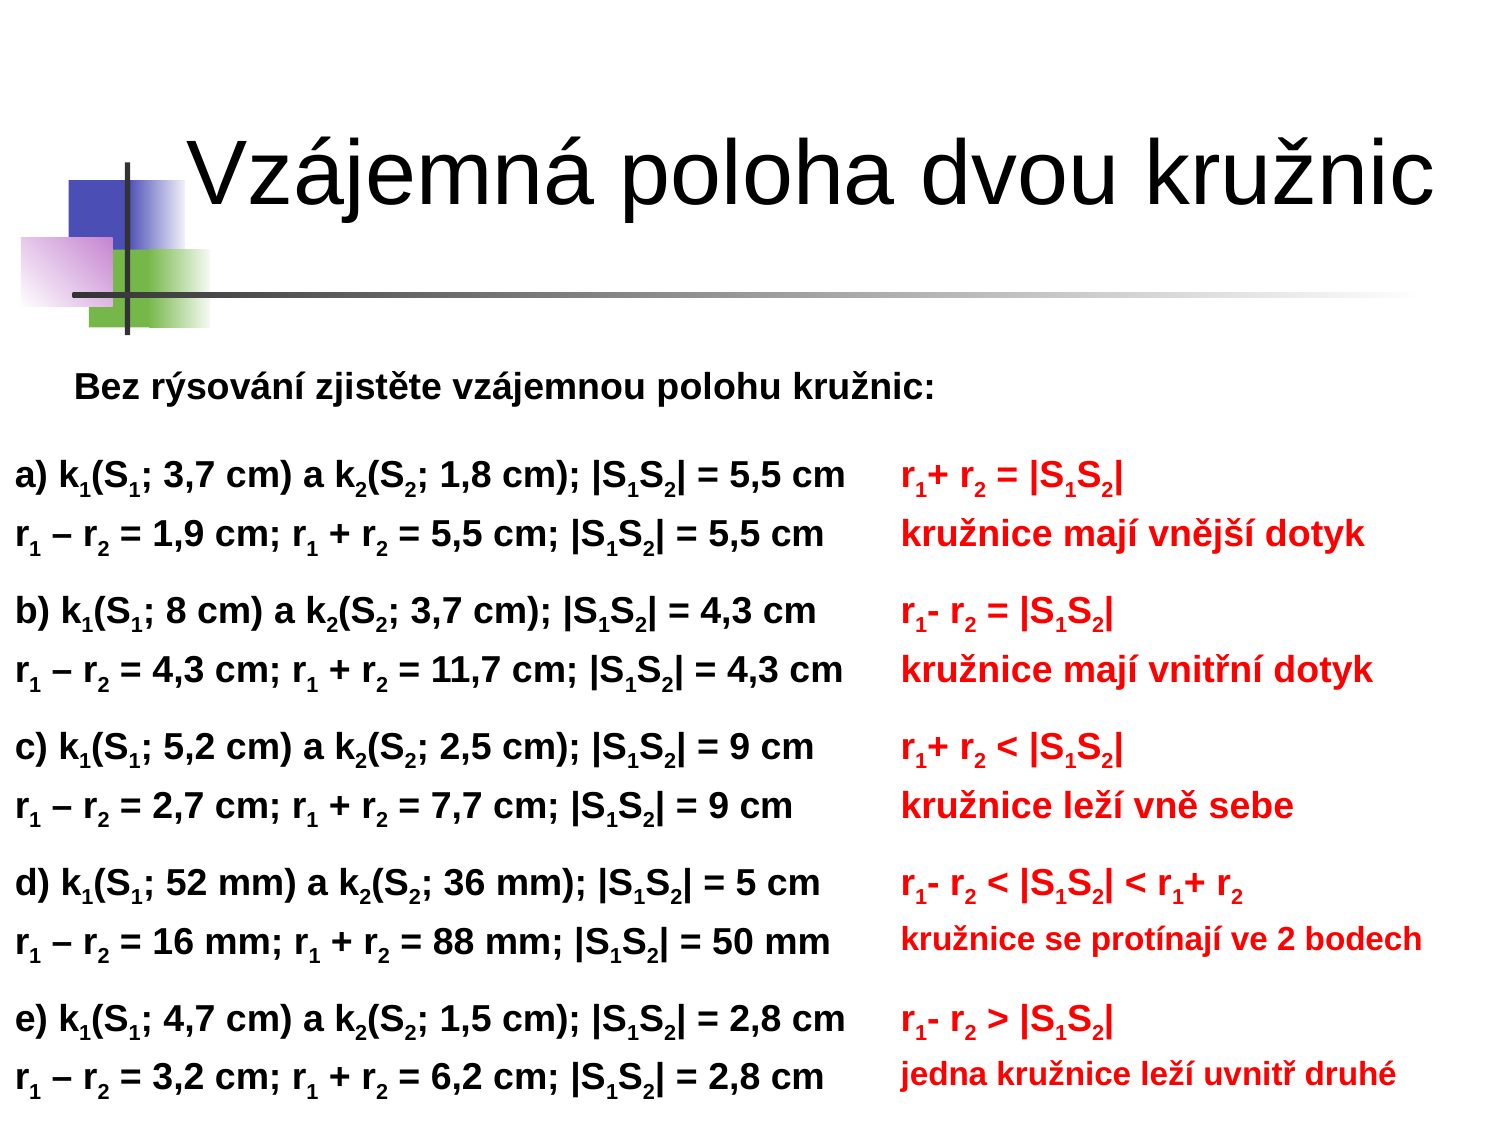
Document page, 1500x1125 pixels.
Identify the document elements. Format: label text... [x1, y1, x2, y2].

text_box r1+ r2 = |S1S2| [885, 442, 1371, 501]
text_box r1- r2 < |S1S2| < r1+ r2 [885, 850, 1371, 909]
text_box e) k1(S1; 4,7 cm) a k2(S2; 1,5 cm); |S1S2| = 2,8 cm [0, 986, 885, 1053]
text_box kružnice mají vnitřní dotyk [885, 637, 1471, 698]
text_box jedna kružnice leží uvnitř druhé [885, 1045, 1459, 1100]
text_box r1 – r2 = 4,3 cm; r1 + r2 = 11,7 cm; |S1S2| = 4,3 cm [0, 637, 880, 704]
text_box b) k1(S1; 8 cm) a k2(S2; 3,7 cm); |S1S2| = 4,3 cm [0, 578, 880, 637]
text_box Bez rýsování zjistěte vzájemnou polohu kružnic: [58, 354, 1010, 414]
text_box Vzájemná poloha dvou kružnic [165, 105, 1459, 231]
text_box kružnice mají vnější dotyk [885, 501, 1471, 562]
text_box kružnice se protínají ve 2 bodech [885, 909, 1459, 965]
text_box a) k1(S1; 3,7 cm) a k2(S2; 1,8 cm); |S1S2| = 5,5 cm [0, 442, 880, 501]
text_box r1- r2 = |S1S2| [885, 578, 1500, 645]
text_box r1 – r2 = 16 mm; r1 + r2 = 88 mm; |S1S2| = 50 mm [0, 909, 880, 976]
text_box d) k1(S1; 52 mm) a k2(S2; 36 mm); |S1S2| = 5 cm [0, 850, 885, 917]
text_box c) k1(S1; 5,2 cm) a k2(S2; 2,5 cm); |S1S2| = 9 cm [0, 714, 880, 773]
text_box r1 – r2 = 1,9 cm; r1 + r2 = 5,5 cm; |S1S2| = 5,5 cm [0, 501, 880, 568]
text_box r1 – r2 = 3,2 cm; r1 + r2 = 6,2 cm; |S1S2| = 2,8 cm [0, 1045, 880, 1112]
text_box r1 – r2 = 2,7 cm; r1 + r2 = 7,7 cm; |S1S2| = 9 cm [0, 773, 880, 840]
text_box r1+ r2 < |S1S2| [885, 714, 1371, 773]
text_box kružnice leží vně sebe [885, 773, 1400, 834]
text_box r1- r2 > |S1S2| [885, 986, 1143, 1045]
